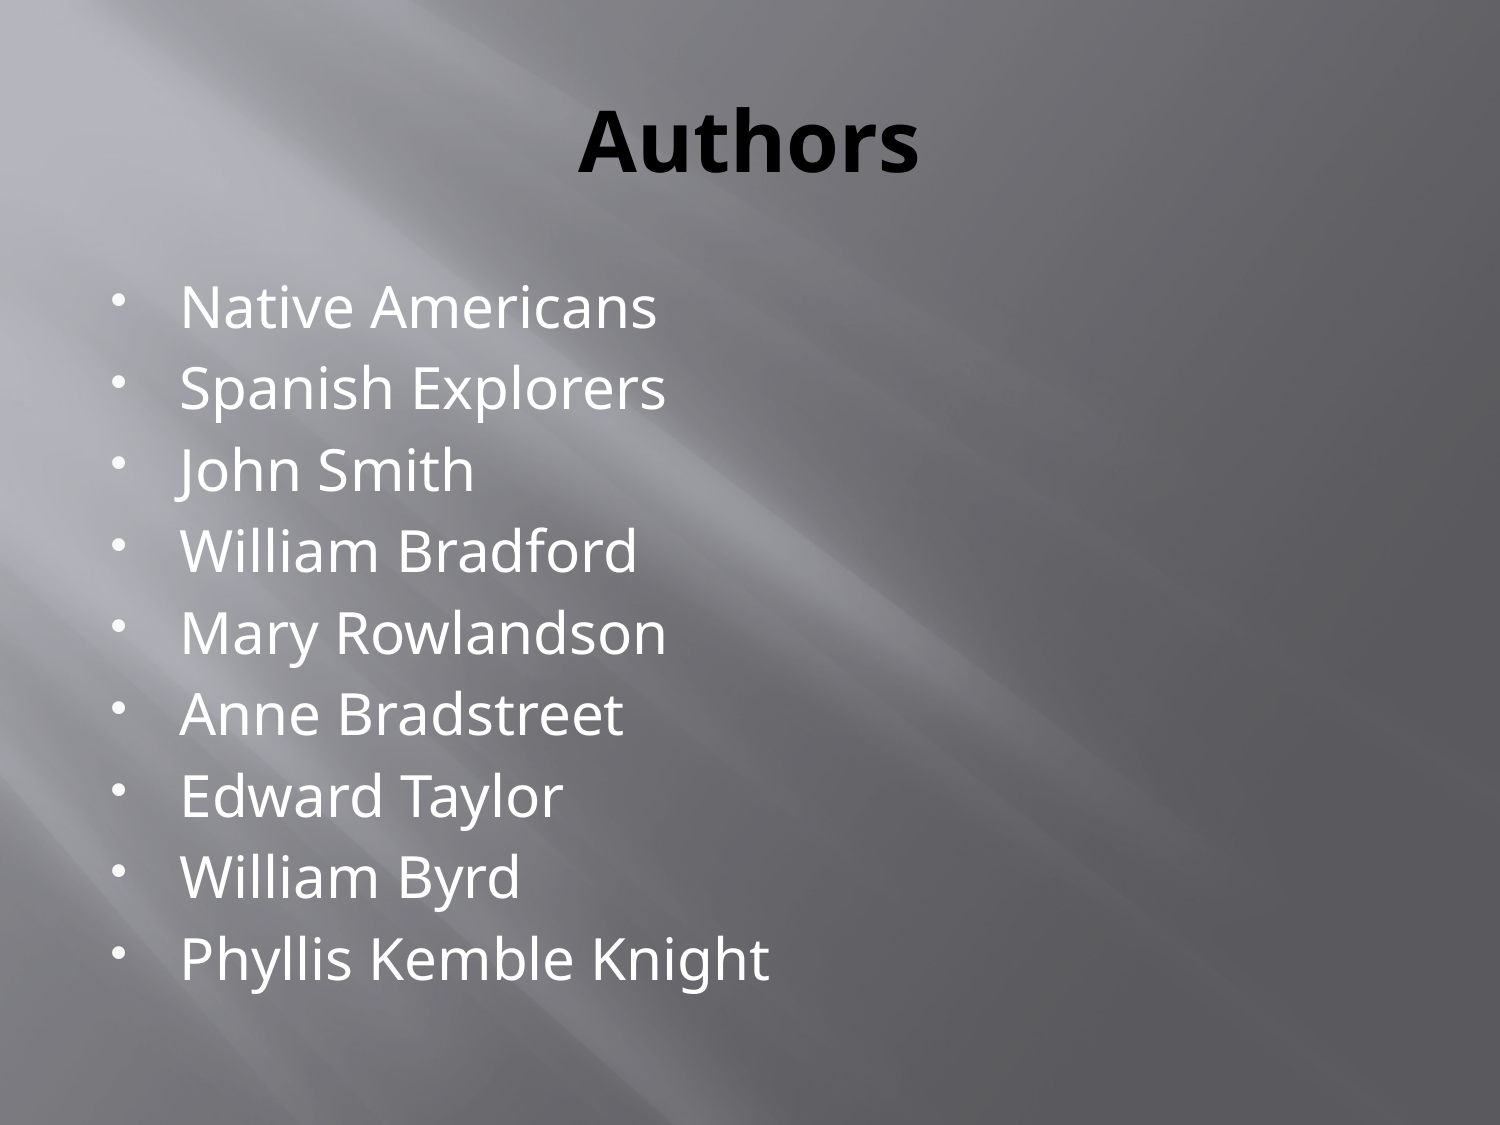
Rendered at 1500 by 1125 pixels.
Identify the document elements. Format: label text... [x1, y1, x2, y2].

list Native Americans Spanish Explorers John Smith William Bradford Mary Rowlandson Anne Bradstreet Edward Taylor William Byrd Phyllis Kemble Knight [75, 262, 1425, 1035]
title Authors [75, 45, 1425, 233]
